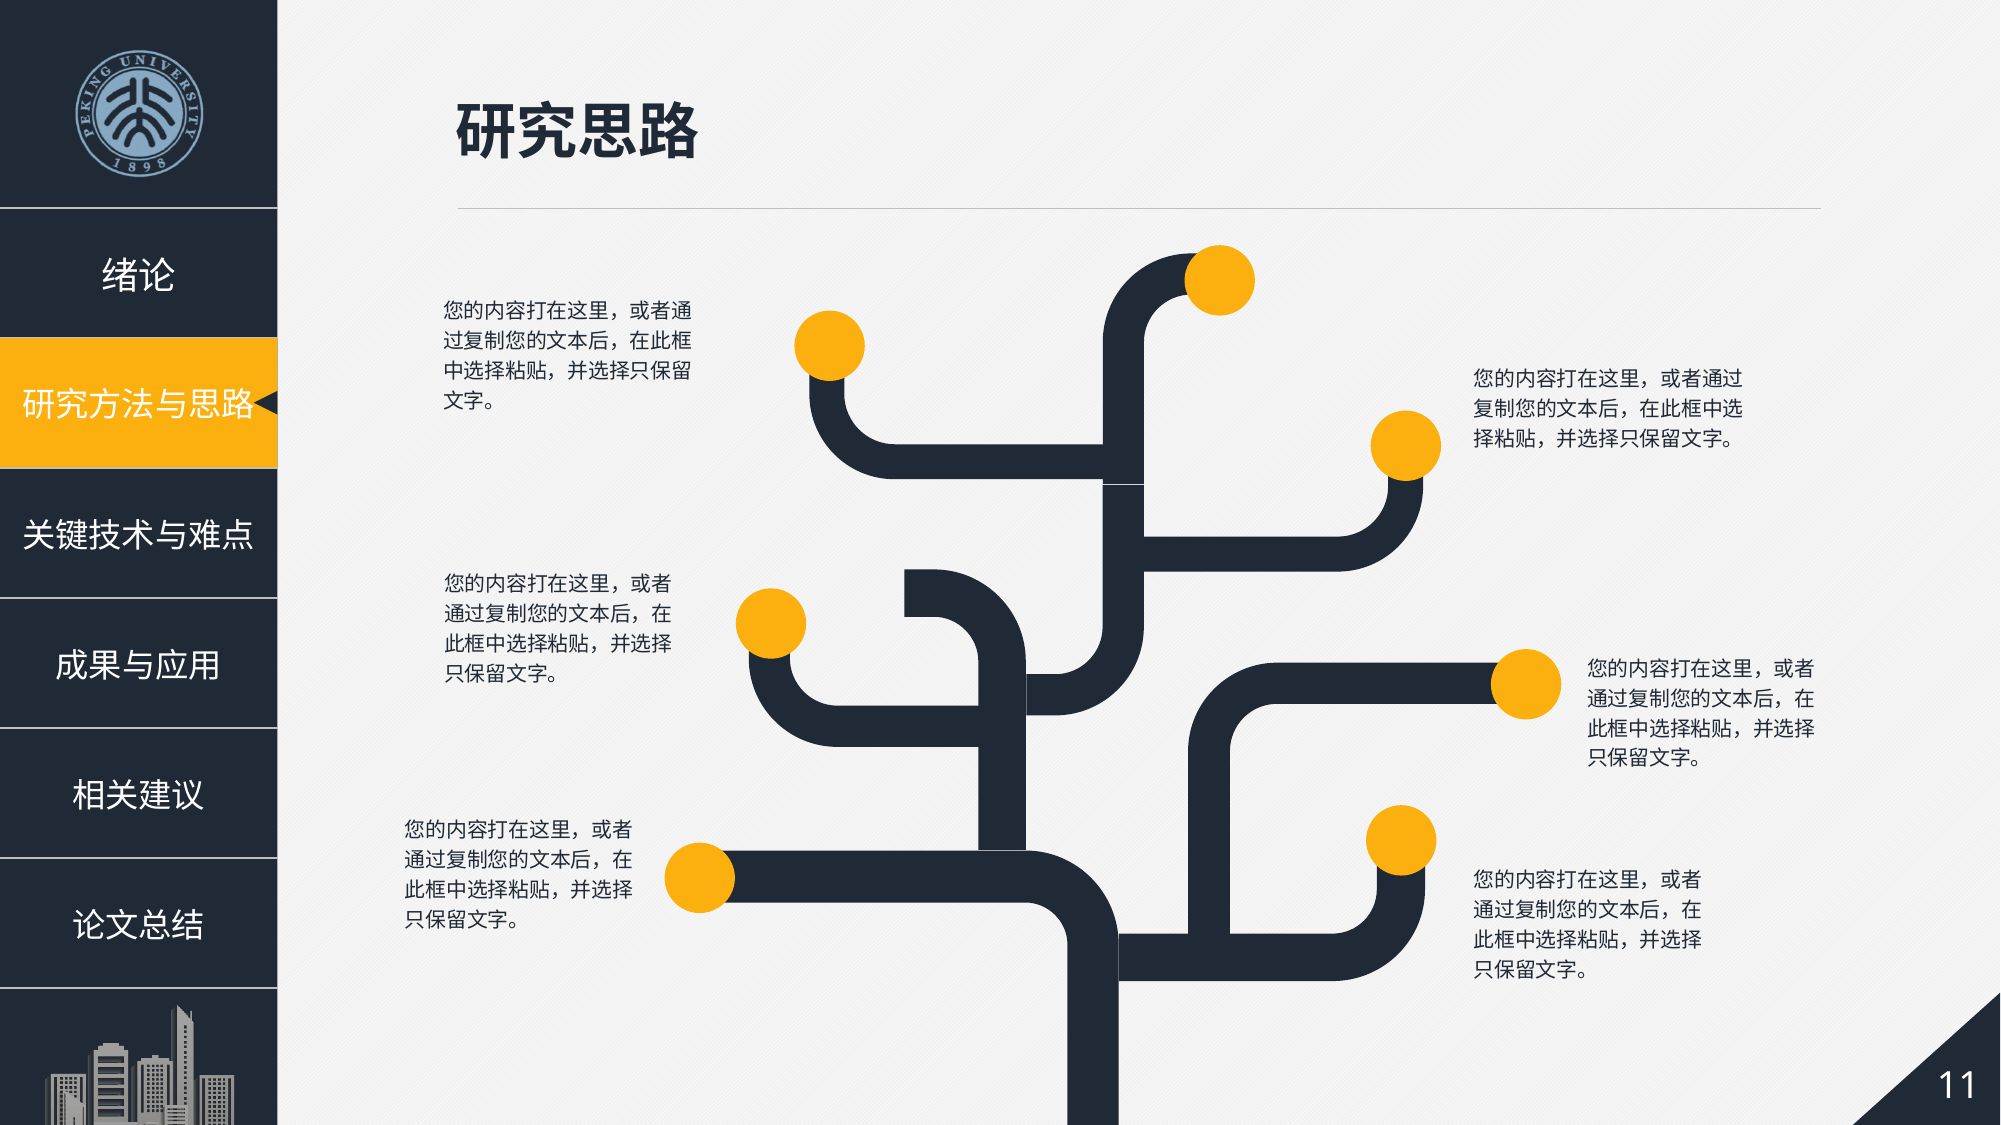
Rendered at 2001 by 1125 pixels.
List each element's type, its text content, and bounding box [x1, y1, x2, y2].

text_box [1188, 662, 1496, 935]
text_box [748, 653, 980, 747]
text_box 您的内容打在这里，或者通过复制您的文本后，在此框中选择粘贴，并选择只保留文字。 [1459, 353, 1779, 458]
text_box [1183, 244, 1256, 317]
text_box [1102, 253, 1194, 484]
text_box [734, 587, 808, 660]
text_box [663, 841, 736, 915]
text_box 您的内容打在这里，或者通过复制您的文本后，在此框中选择粘贴，并选择只保留文字。 [390, 804, 663, 939]
text_box [1489, 648, 1563, 721]
text_box [1144, 478, 1424, 572]
text_box 您的内容打在这里，或者通过复制您的文本后，在此框中选择粘贴，并选择只保留文字。 [428, 285, 728, 421]
text_box 研究思路 [440, 84, 715, 173]
text_box [1365, 804, 1438, 877]
text_box 您的内容打在这里，或者通过复制您的文本后，在此框中选择粘贴，并选择只保留文字。 [1572, 642, 1839, 778]
text_box [1026, 484, 1144, 716]
text_box [1369, 409, 1443, 482]
text_box [904, 569, 1026, 850]
text_box [809, 377, 1102, 480]
picture [16, 1004, 260, 1125]
text_box 您的内容打在这里，或者通过复制您的文本后，在此框中选择粘贴，并选择只保留文字。 [429, 558, 703, 693]
text_box [1118, 868, 1426, 982]
text_box 您的内容打在这里，或者通过复制您的文本后，在此框中选择粘贴，并选择只保留文字。 [1459, 854, 1726, 989]
text_box [793, 309, 866, 383]
text_box [724, 850, 1119, 1125]
